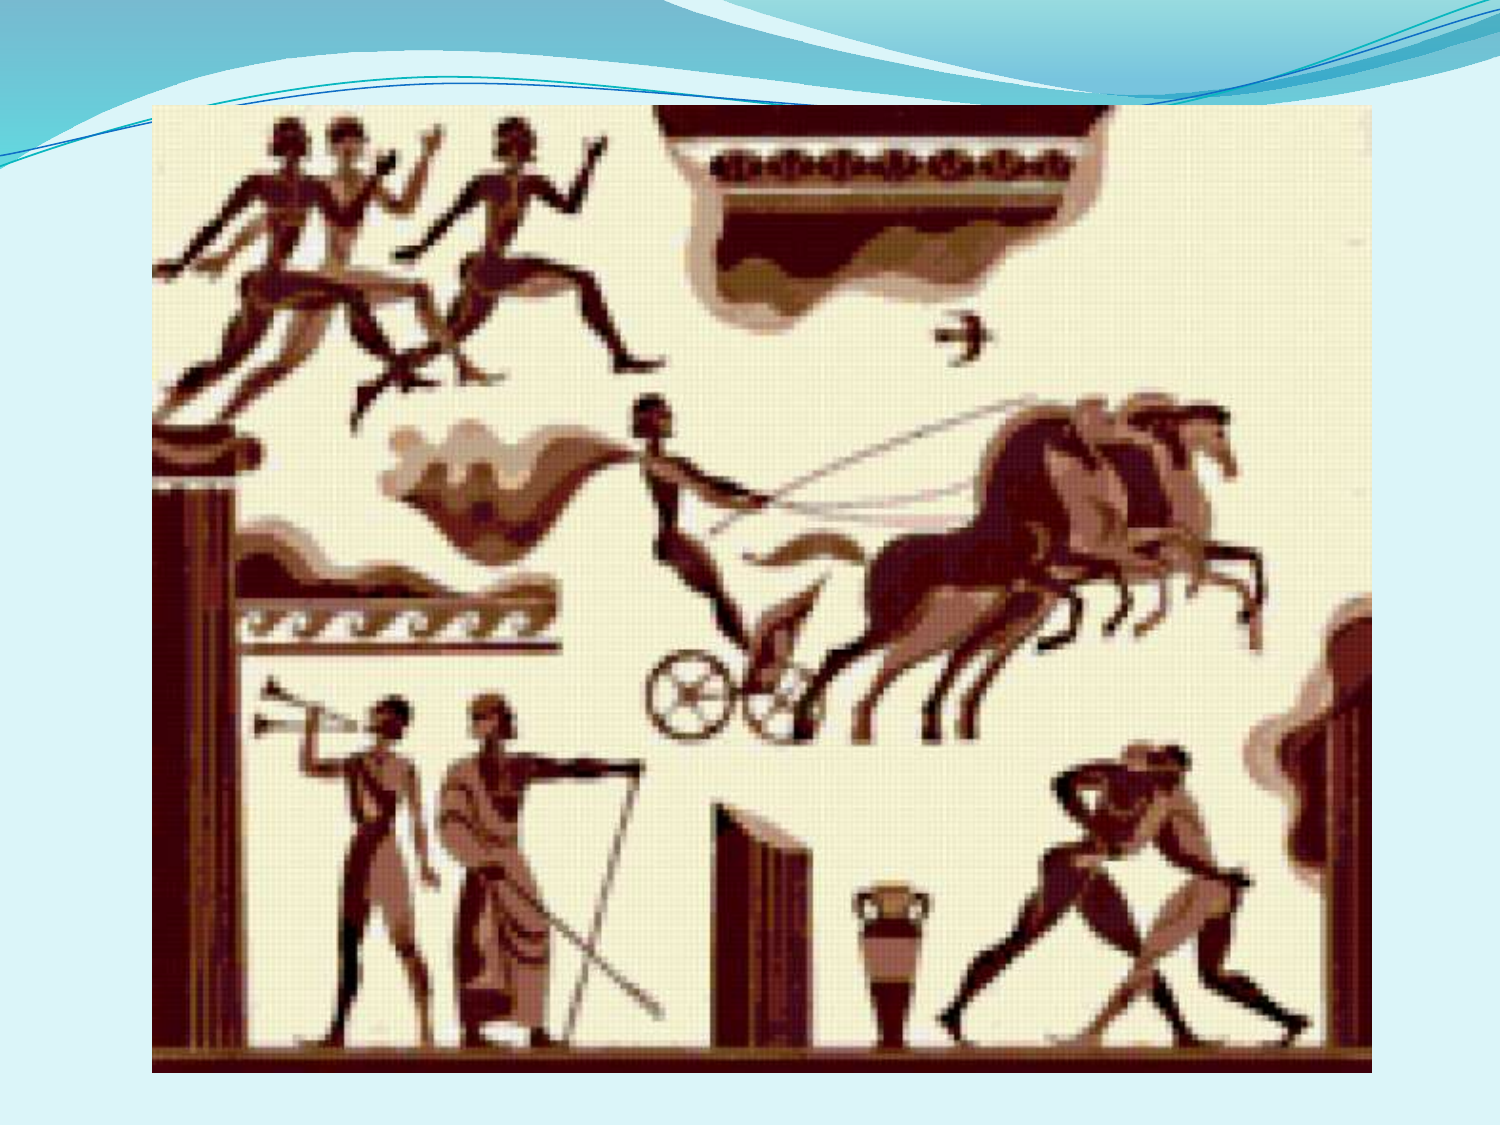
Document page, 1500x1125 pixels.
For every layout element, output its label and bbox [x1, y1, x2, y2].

picture [152, 105, 1372, 1074]
